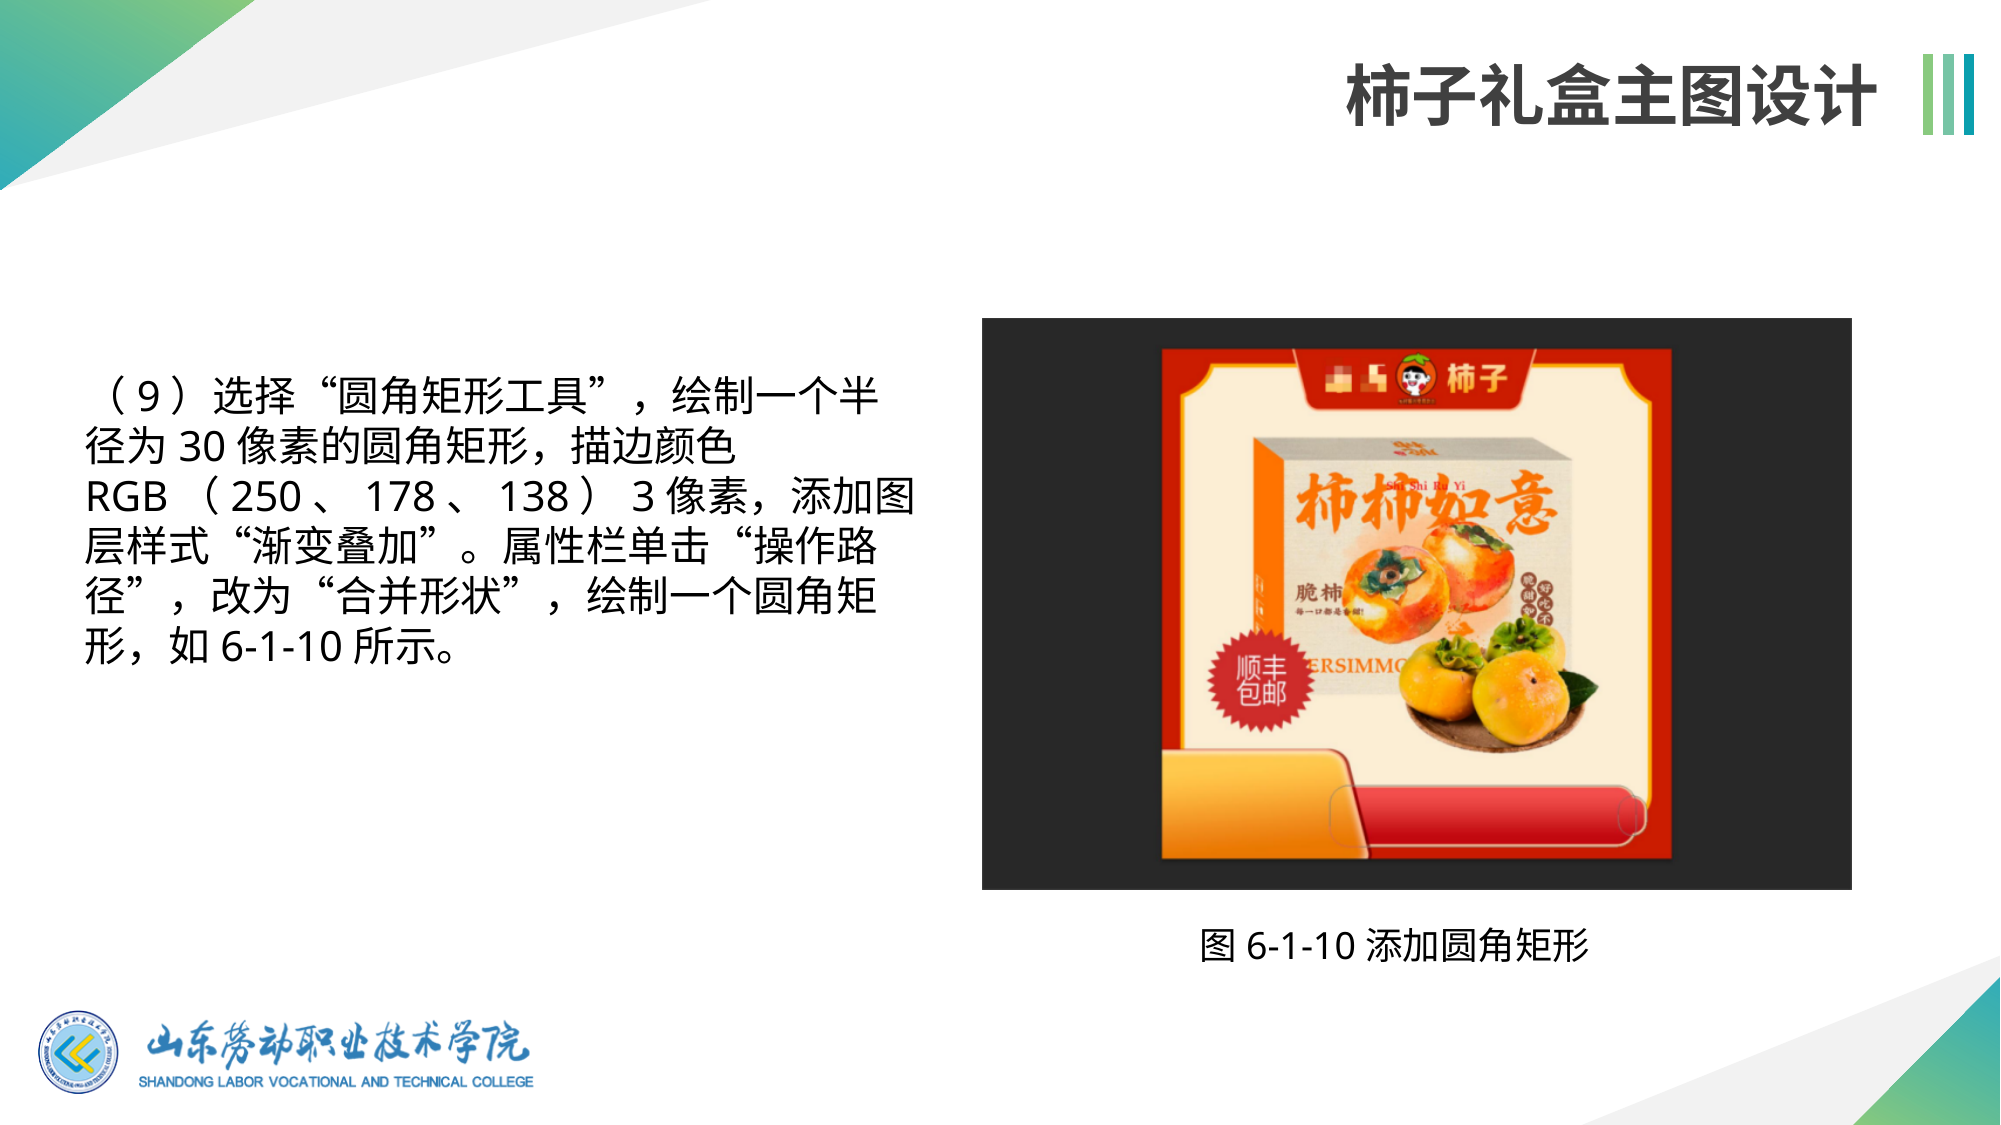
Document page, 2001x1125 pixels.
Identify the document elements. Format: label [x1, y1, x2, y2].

text_box [1928, 54, 1969, 136]
picture [982, 318, 1852, 890]
text_box [0, 0, 2000, 1125]
picture [38, 1010, 550, 1094]
